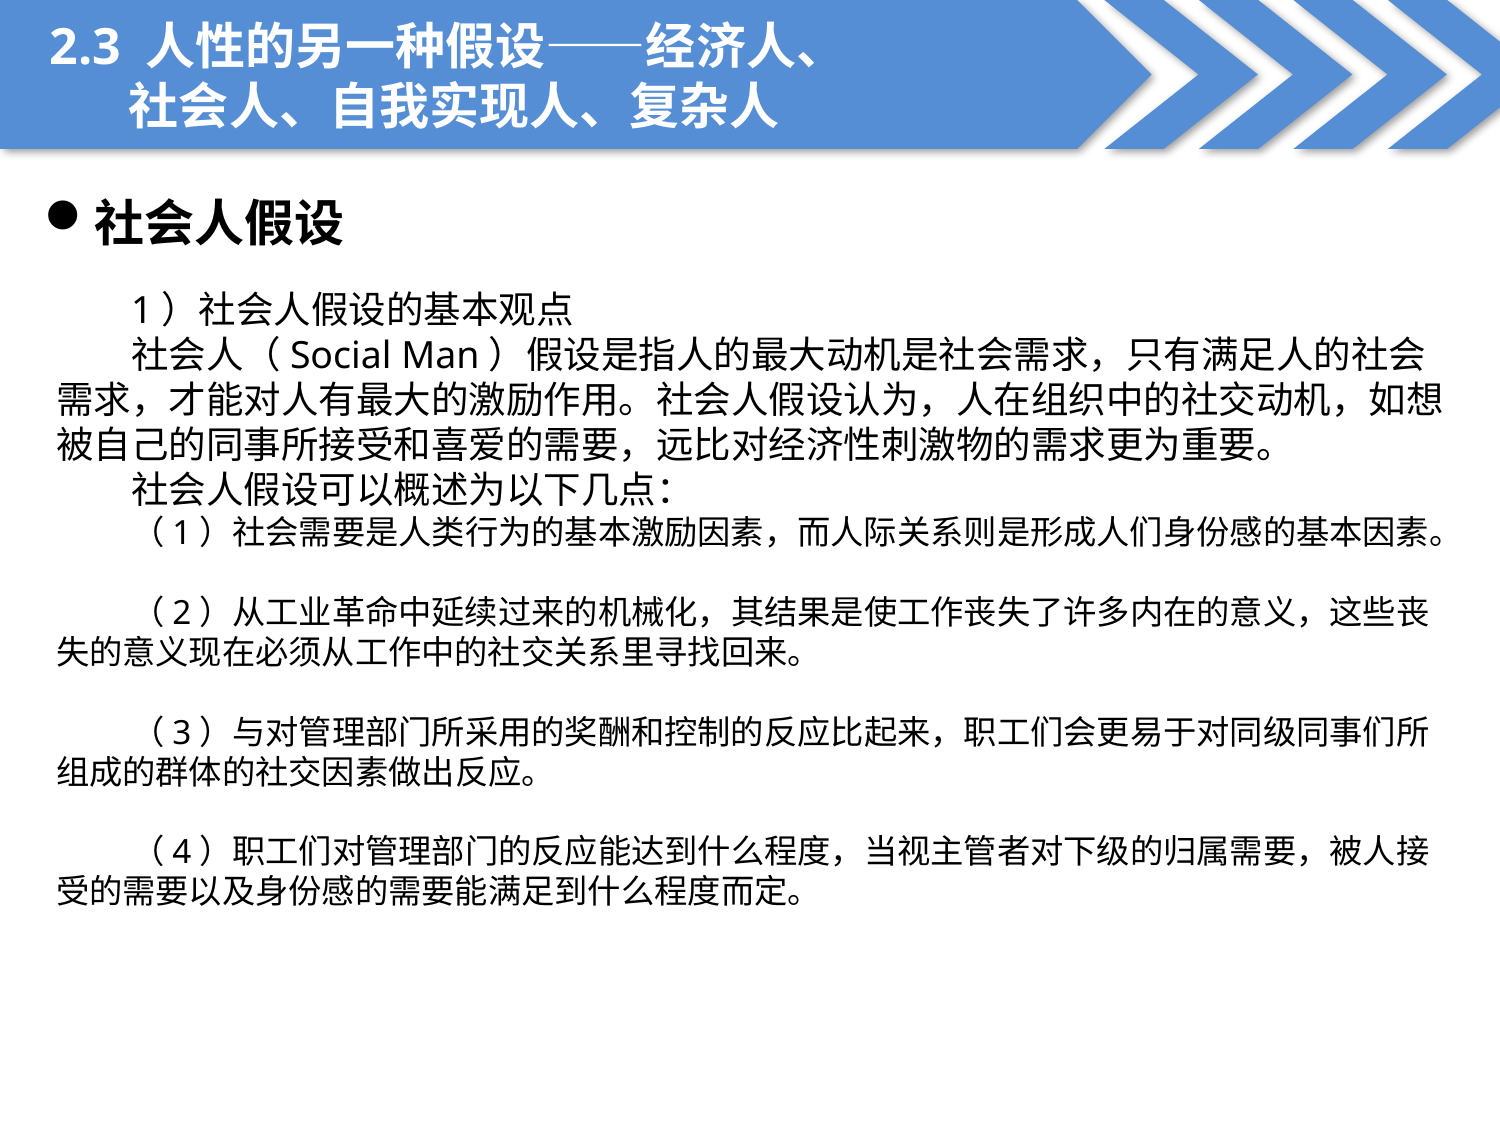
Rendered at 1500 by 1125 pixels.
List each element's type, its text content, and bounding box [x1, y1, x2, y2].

text_box 2.3 人性的另一种假设——经济人、 社会人、自我实现人、复杂人 [34, 7, 861, 142]
text_box 1）社会人假设的基本观点 社会人（Social Man）假设是指人的最大动机是社会需求，只有满足人的社会需求，才能对人有最大的激励作用。社会人假设认为，人在组织中的社交动机，如想被自己的同事所接受和喜爱的需要，远比对经济性刺激物的需求更为重要。 社会人假设可以概述为以下几点： （1）社会需要是人类行为的基本激励因素，而人际关系则是形成人们身份感的基本因素。 （2）从工业革命中延续过来的机械化，其结果是使工作丧失了许多内在的意义，这些丧失的意义现在必须从工作中的社交关系里寻找回来。 （3）与对管理部门所采用的奖酬和控制的反应比起来，职工们会更易于对同级同事们所组成的群体的社交因素做出反应。 （4）职工们对管理部门的反应能达到什么程度，当视主管者对下级的归属需要，被人接受的需要以及身份感的需要能满足到什么程度而定。 [41, 278, 1459, 918]
text_box 社会人假设 [29, 184, 396, 260]
